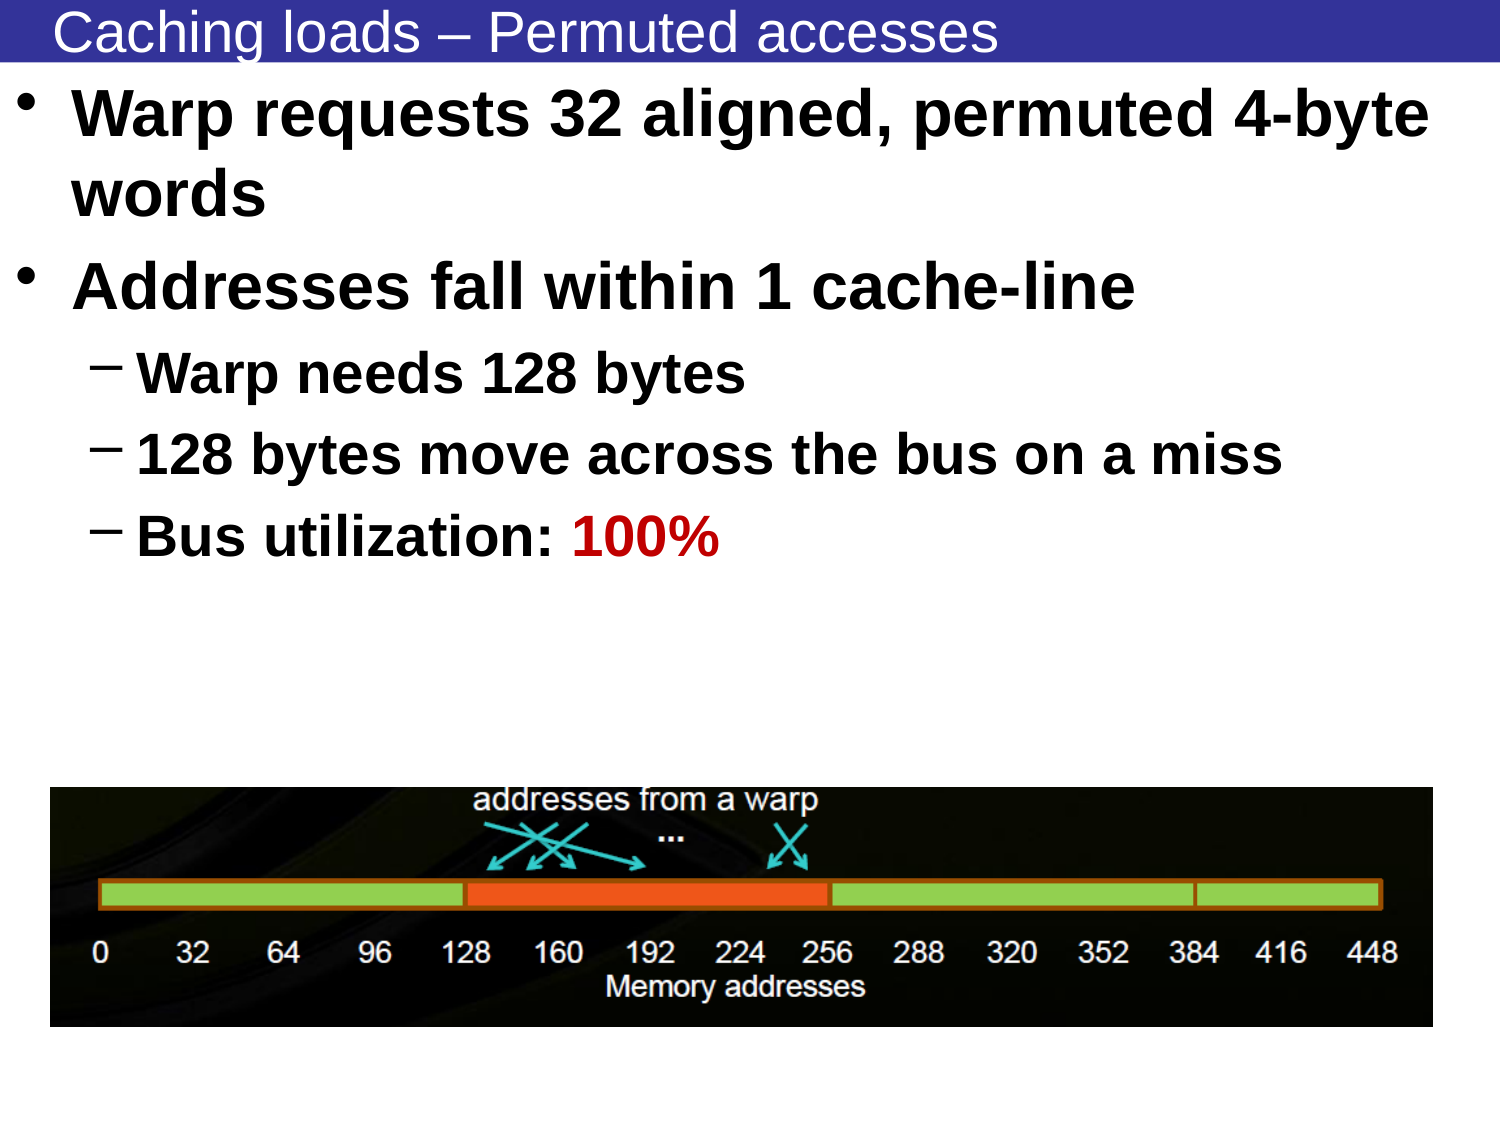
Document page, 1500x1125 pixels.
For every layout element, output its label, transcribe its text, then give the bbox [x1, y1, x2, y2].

title Caching loads – Permuted accesses [37, 7, 1426, 51]
picture [49, 787, 1434, 1028]
list Warp requests 32 aligned, permuted 4-byte words Addresses fall within 1 cache-line Warp needs 128 bytes 128 bytes move across the bus on a miss Bus utilization: 100% [0, 62, 1500, 576]
